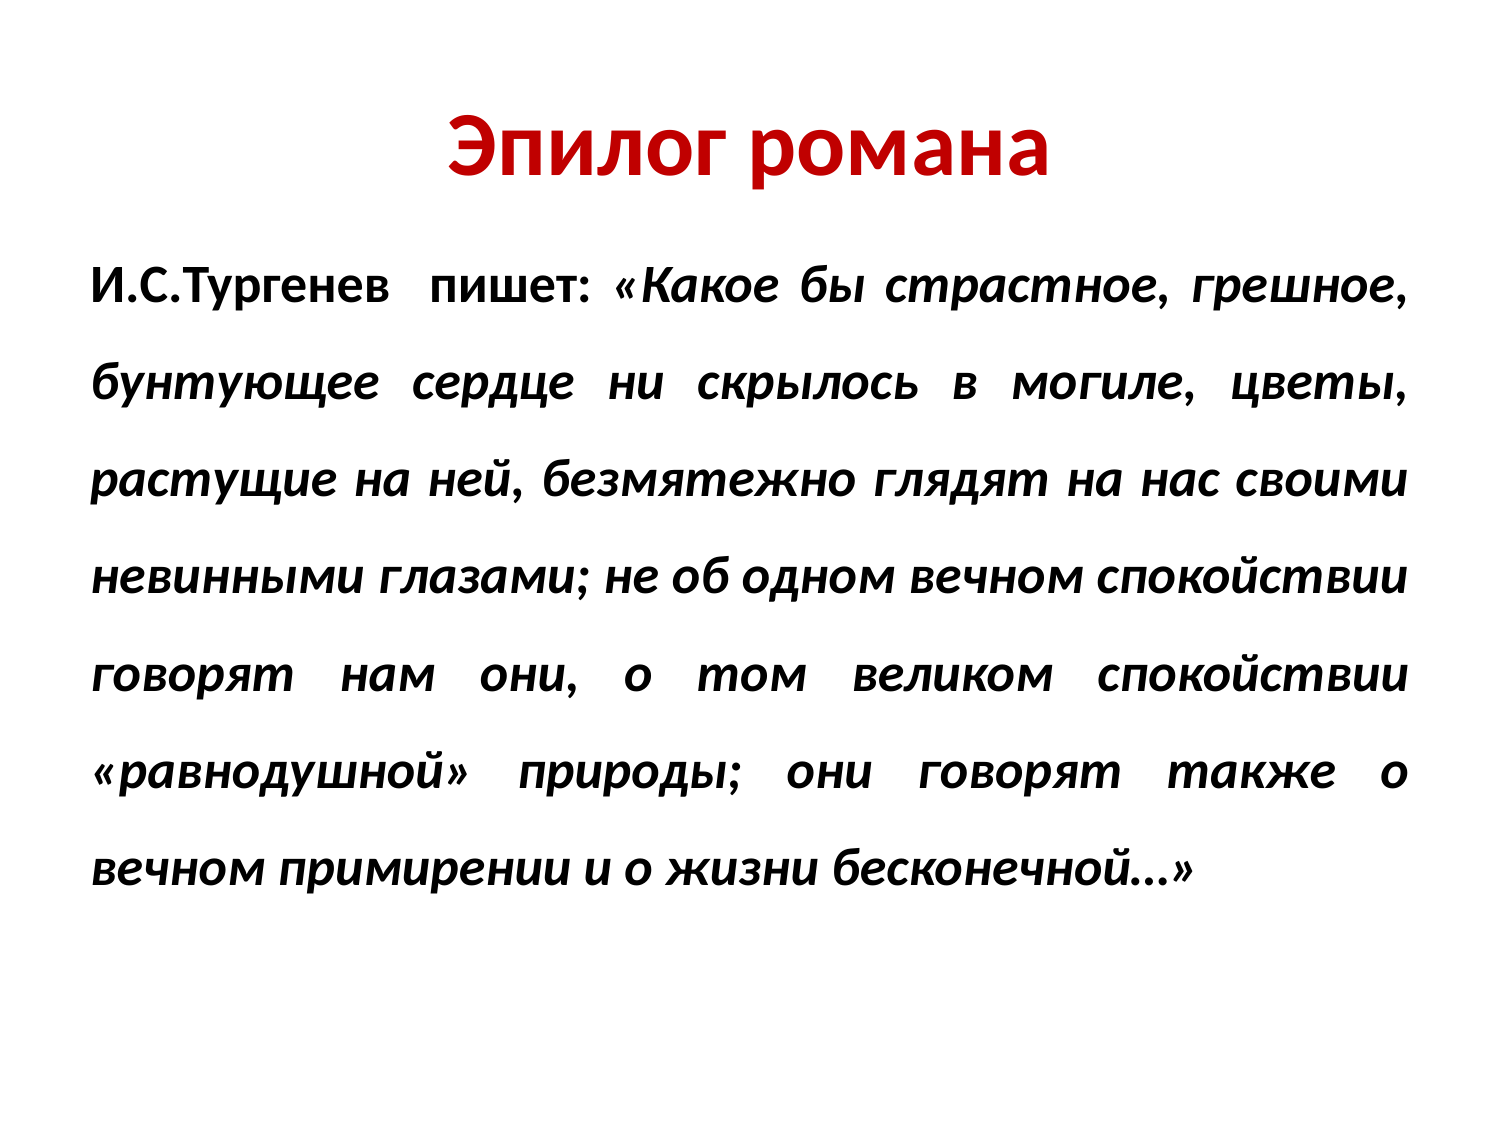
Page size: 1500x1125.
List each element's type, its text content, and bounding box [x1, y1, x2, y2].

title Эпилог романа [75, 45, 1425, 208]
list И.С.Тургенев пишет: «Какое бы страстное, грешное, бунтующее сердце ни скрылось в могиле, цветы, растущие на ней, безмятежно глядят на нас своими невинными глазами; не об одном вечном спокойствии говорят нам они, о том великом спокойствии «равнодушной» природы; они говорят также о вечном примирении и о жизни бесконечной…» [75, 208, 1425, 1005]
